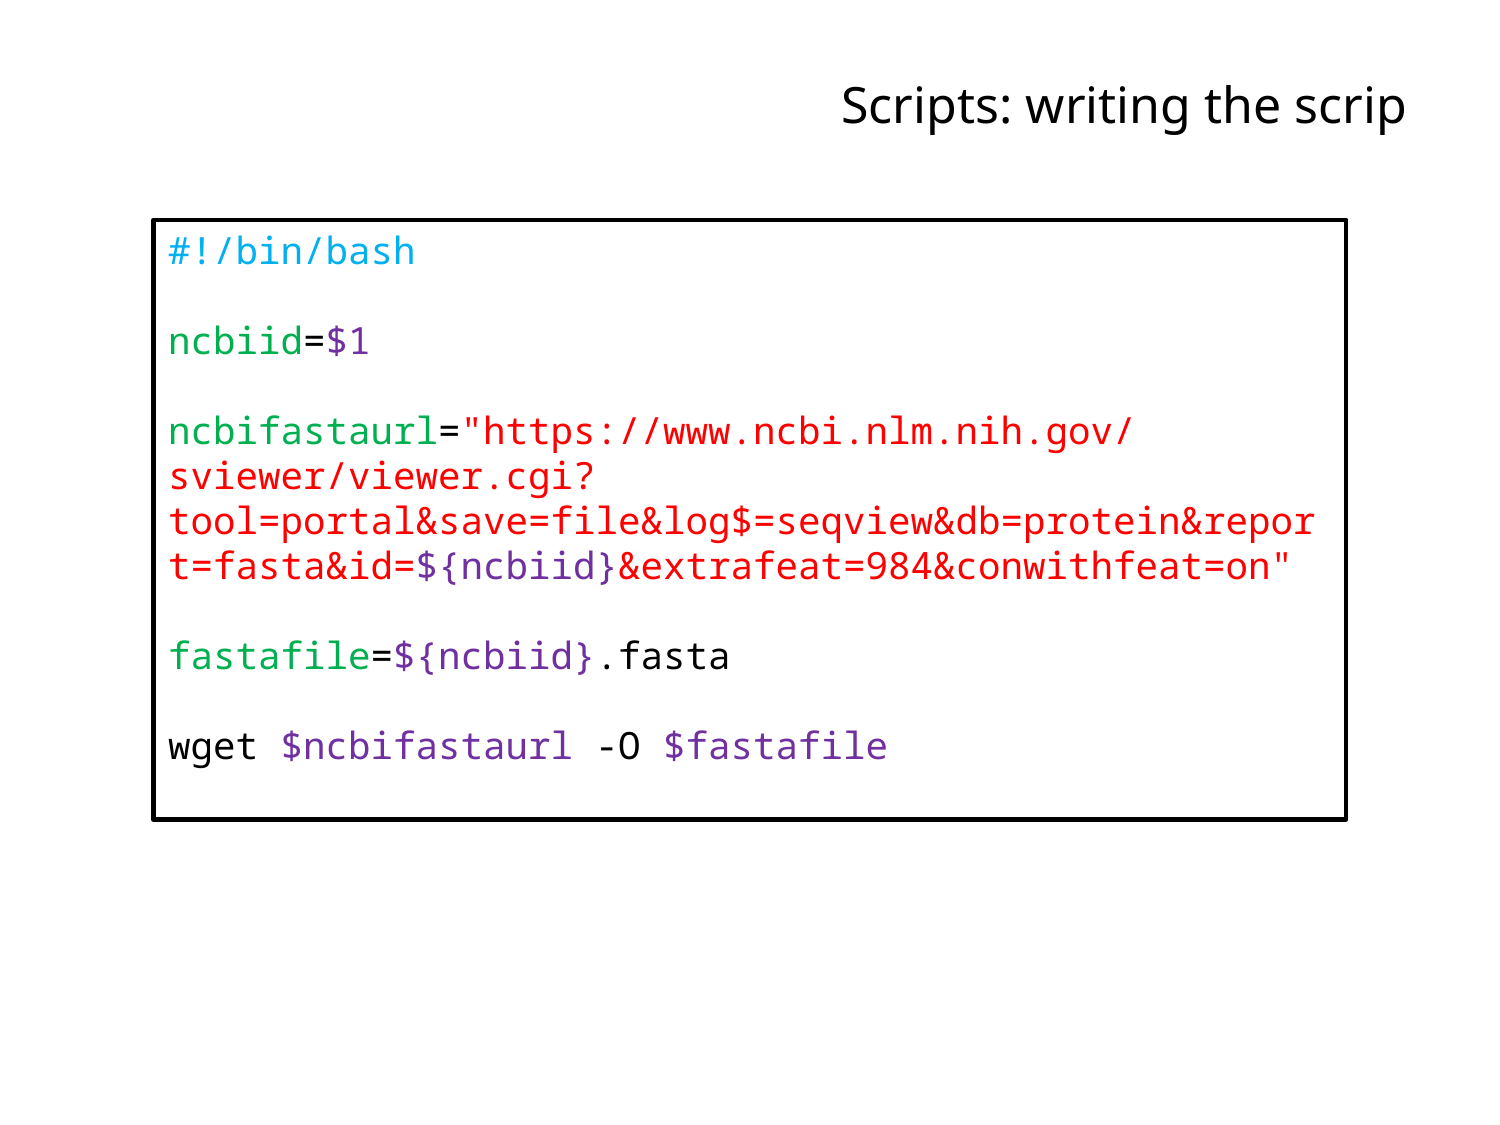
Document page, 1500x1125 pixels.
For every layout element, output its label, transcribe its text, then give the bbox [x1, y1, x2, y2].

text_box #!/bin/bash ncbiid=$1 ncbifastaurl="https://www.ncbi.nlm.nih.gov/sviewer/viewer.cgi?tool=portal&save=file&log$=seqview&db=protein&report=fasta&id=${ncbiid}&extrafeat=984&conwithfeat=on" fastafile=${ncbiid}.fasta wget $ncbifastaurl -O $fastafile [153, 219, 1347, 820]
text_box Scripts: writing the scrip [826, 65, 1423, 141]
